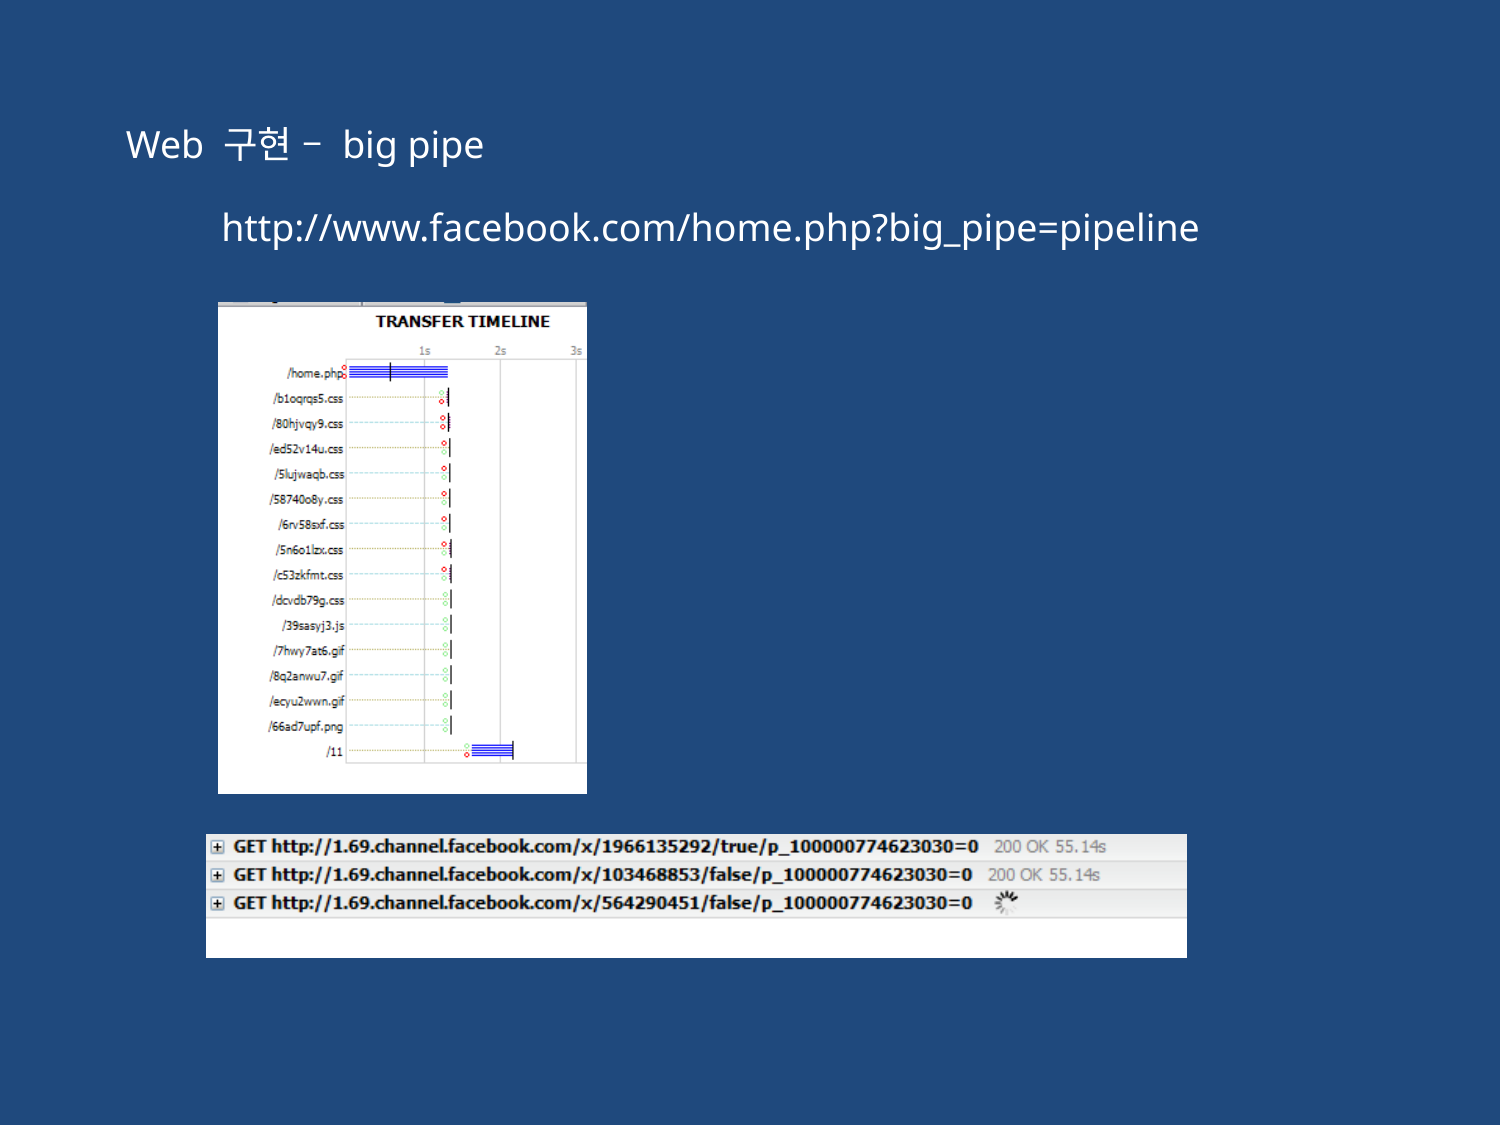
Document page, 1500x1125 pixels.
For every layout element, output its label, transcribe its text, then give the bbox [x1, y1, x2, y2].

picture [206, 833, 1187, 958]
picture [218, 302, 587, 795]
text_box Web 구현 – big pipe [111, 113, 500, 174]
text_box http://www.facebook.com/home.php?big_pipe=pipeline [206, 196, 1282, 256]
